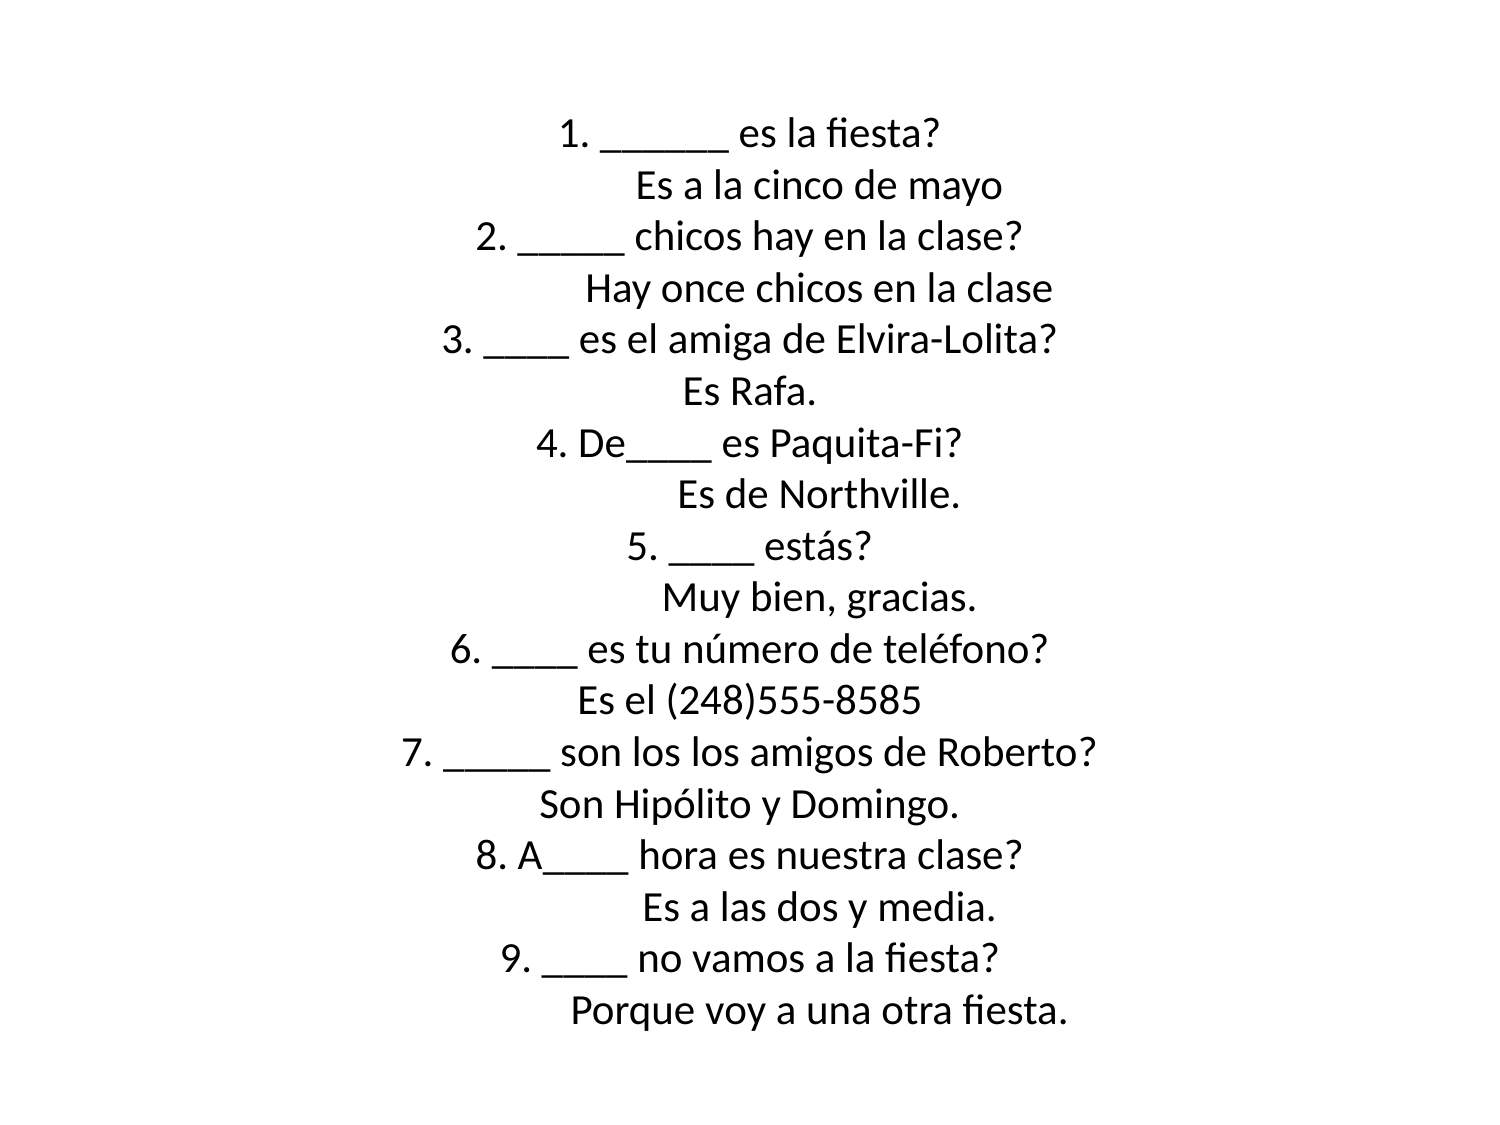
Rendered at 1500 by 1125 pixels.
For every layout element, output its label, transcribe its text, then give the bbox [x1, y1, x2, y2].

title 1. ______ es la fiesta? Es a la cinco de mayo 2. _____ chicos hay en la clase? Hay once chicos en la clase 3. ____ es el amiga de Elvira-Lolita? Es Rafa. 4. De____ es Paquita-Fi? Es de Northville. 5. ____ estás? Muy bien, gracias. 6. ____ es tu número de teléfono? Es el (248)555-8585 7. _____ son los los amigos de Roberto? Son Hipólito y Domingo. 8. A____ hora es nuestra clase? Es a las dos y media. 9. ____ no vamos a la fiesta? Porque voy a una otra fiesta. [75, 45, 1425, 1093]
